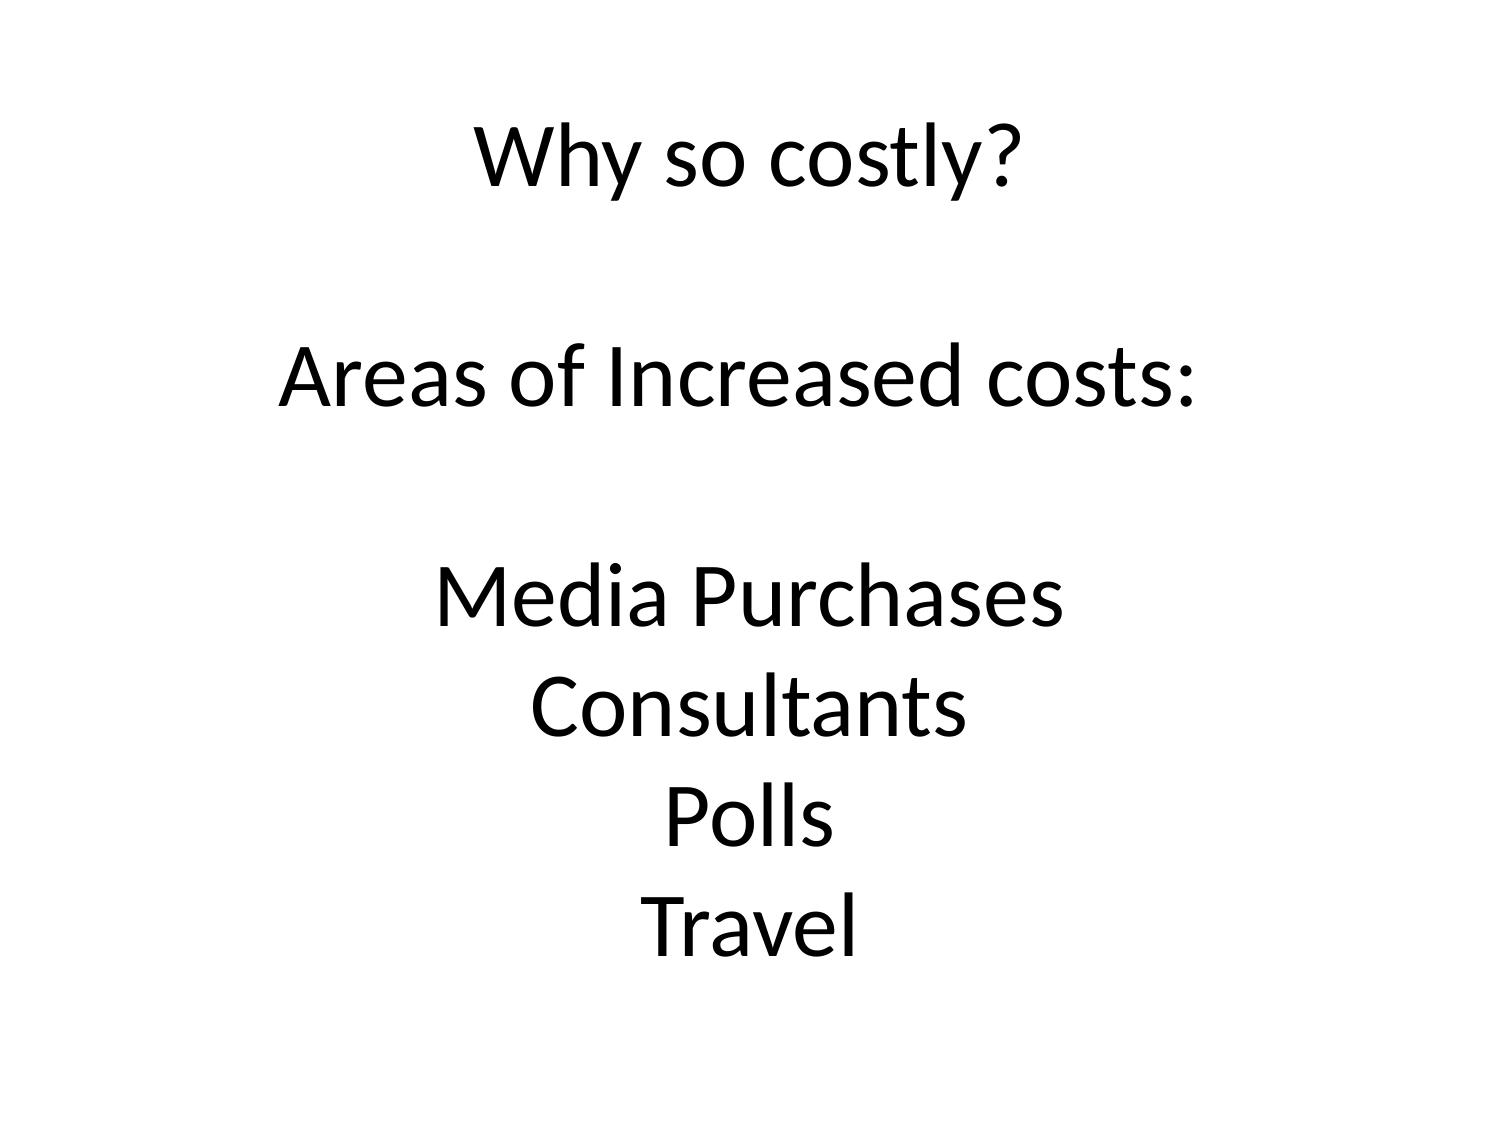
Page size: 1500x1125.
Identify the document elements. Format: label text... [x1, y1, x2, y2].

title Why so costly? Areas of Increased costs: Media Purchases Consultants Polls Travel [74, 44, 1426, 1026]
